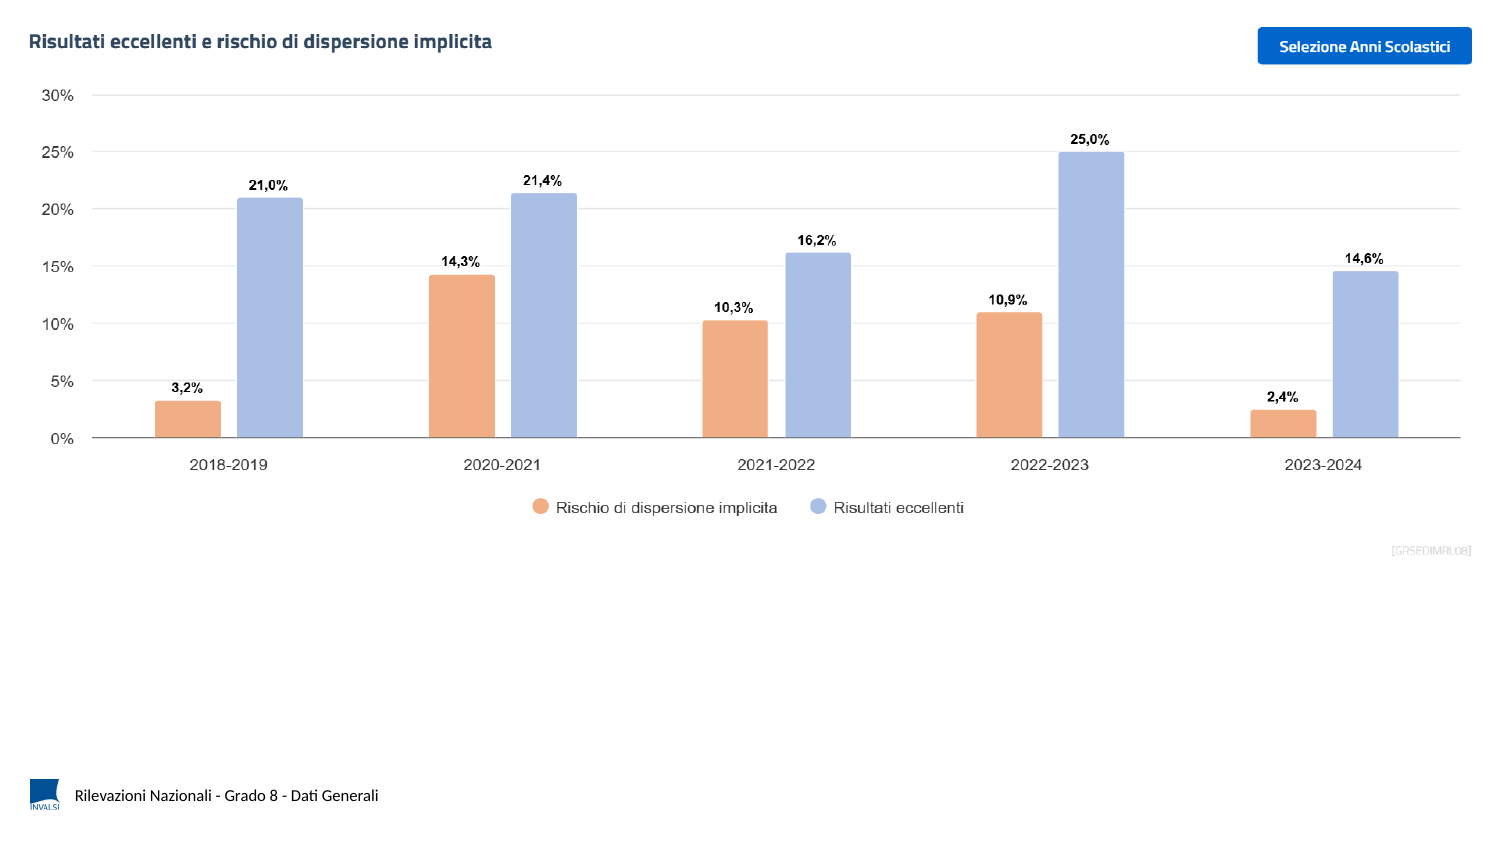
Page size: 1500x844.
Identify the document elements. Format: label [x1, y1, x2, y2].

picture [0, 0, 1500, 642]
picture [29, 779, 60, 810]
